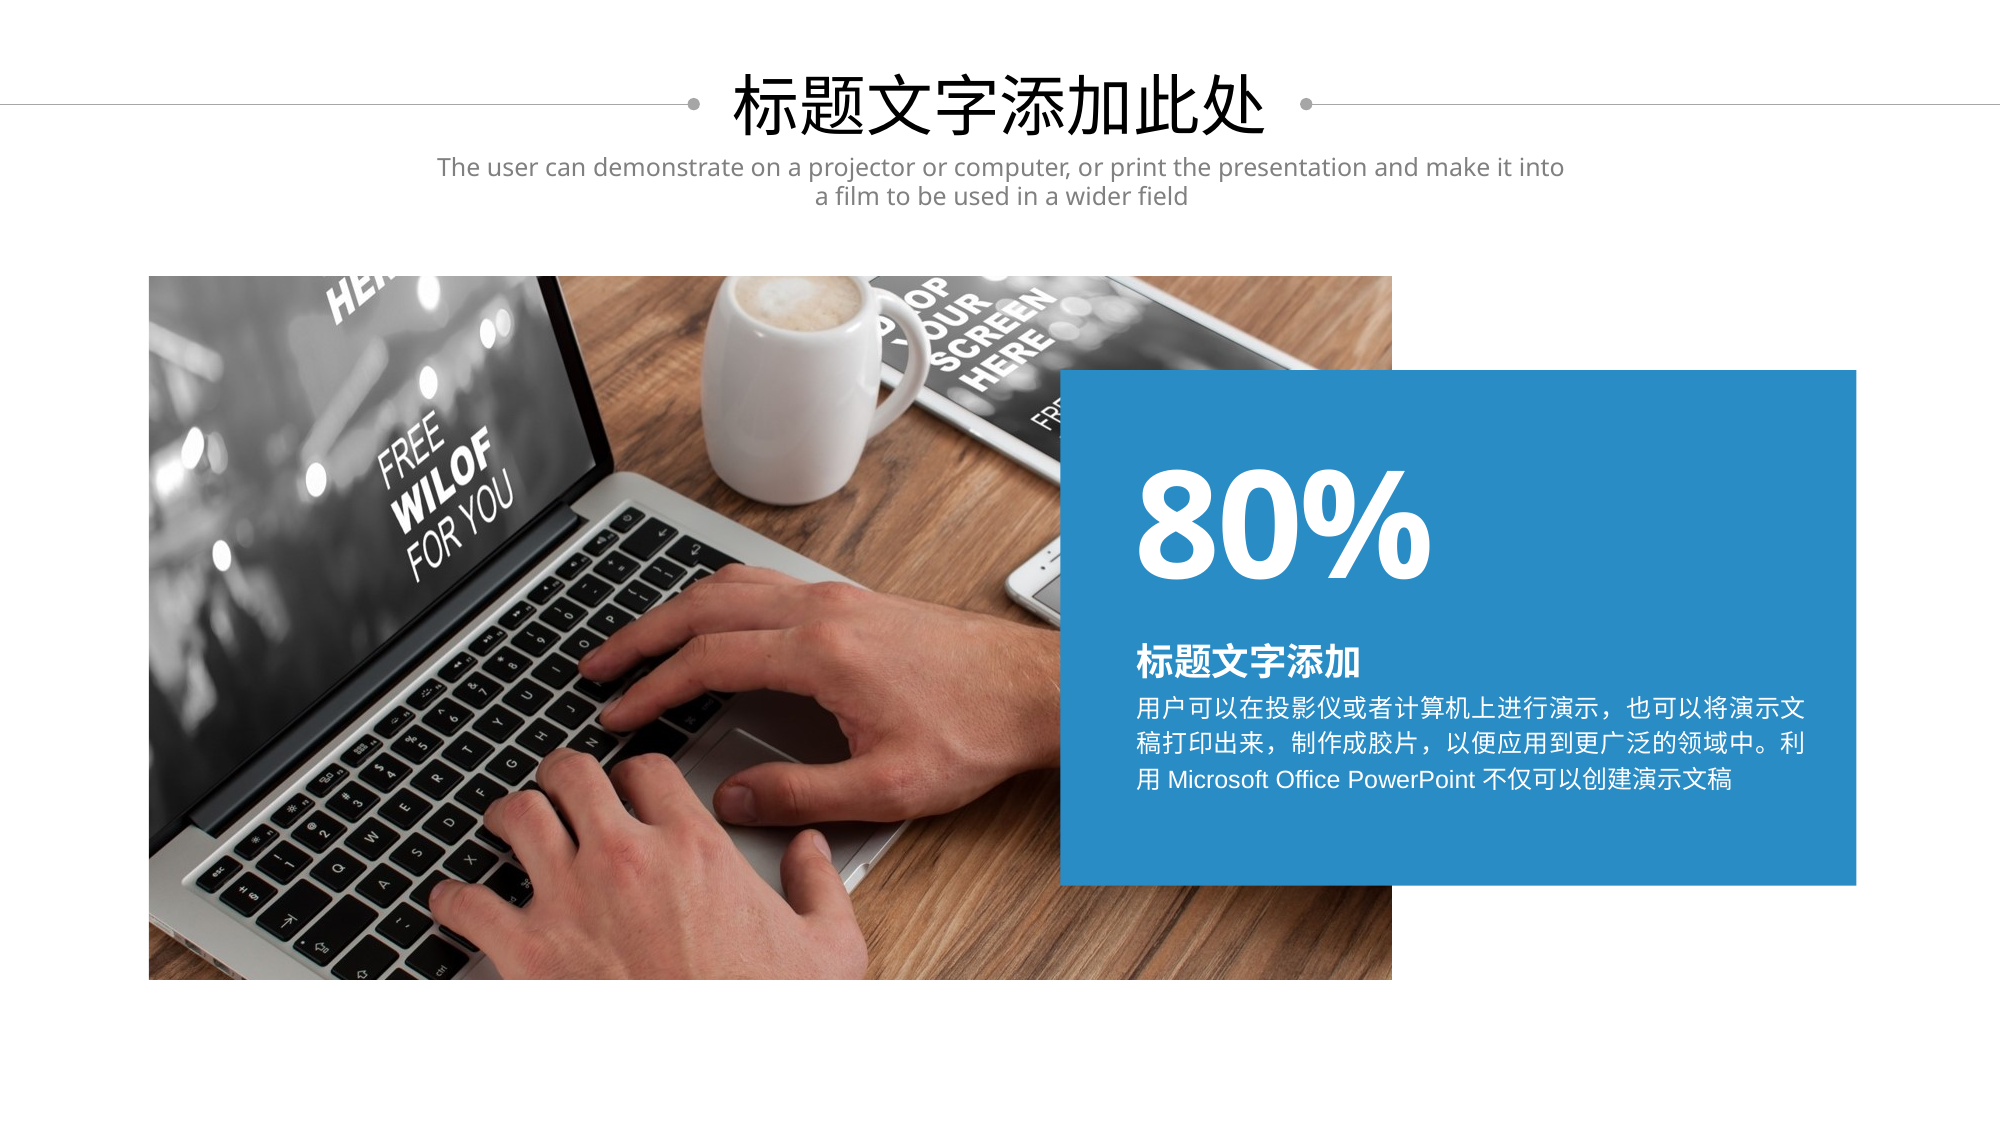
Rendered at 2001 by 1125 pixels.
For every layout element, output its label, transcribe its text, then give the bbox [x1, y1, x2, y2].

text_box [1060, 370, 1857, 886]
text_box The user can demonstrate on a projector or computer, or print the presentation and make it into a film to be used in a wider field [412, 143, 1592, 219]
picture [148, 276, 1392, 980]
text_box 标题文字添加此处 [718, 56, 1282, 143]
